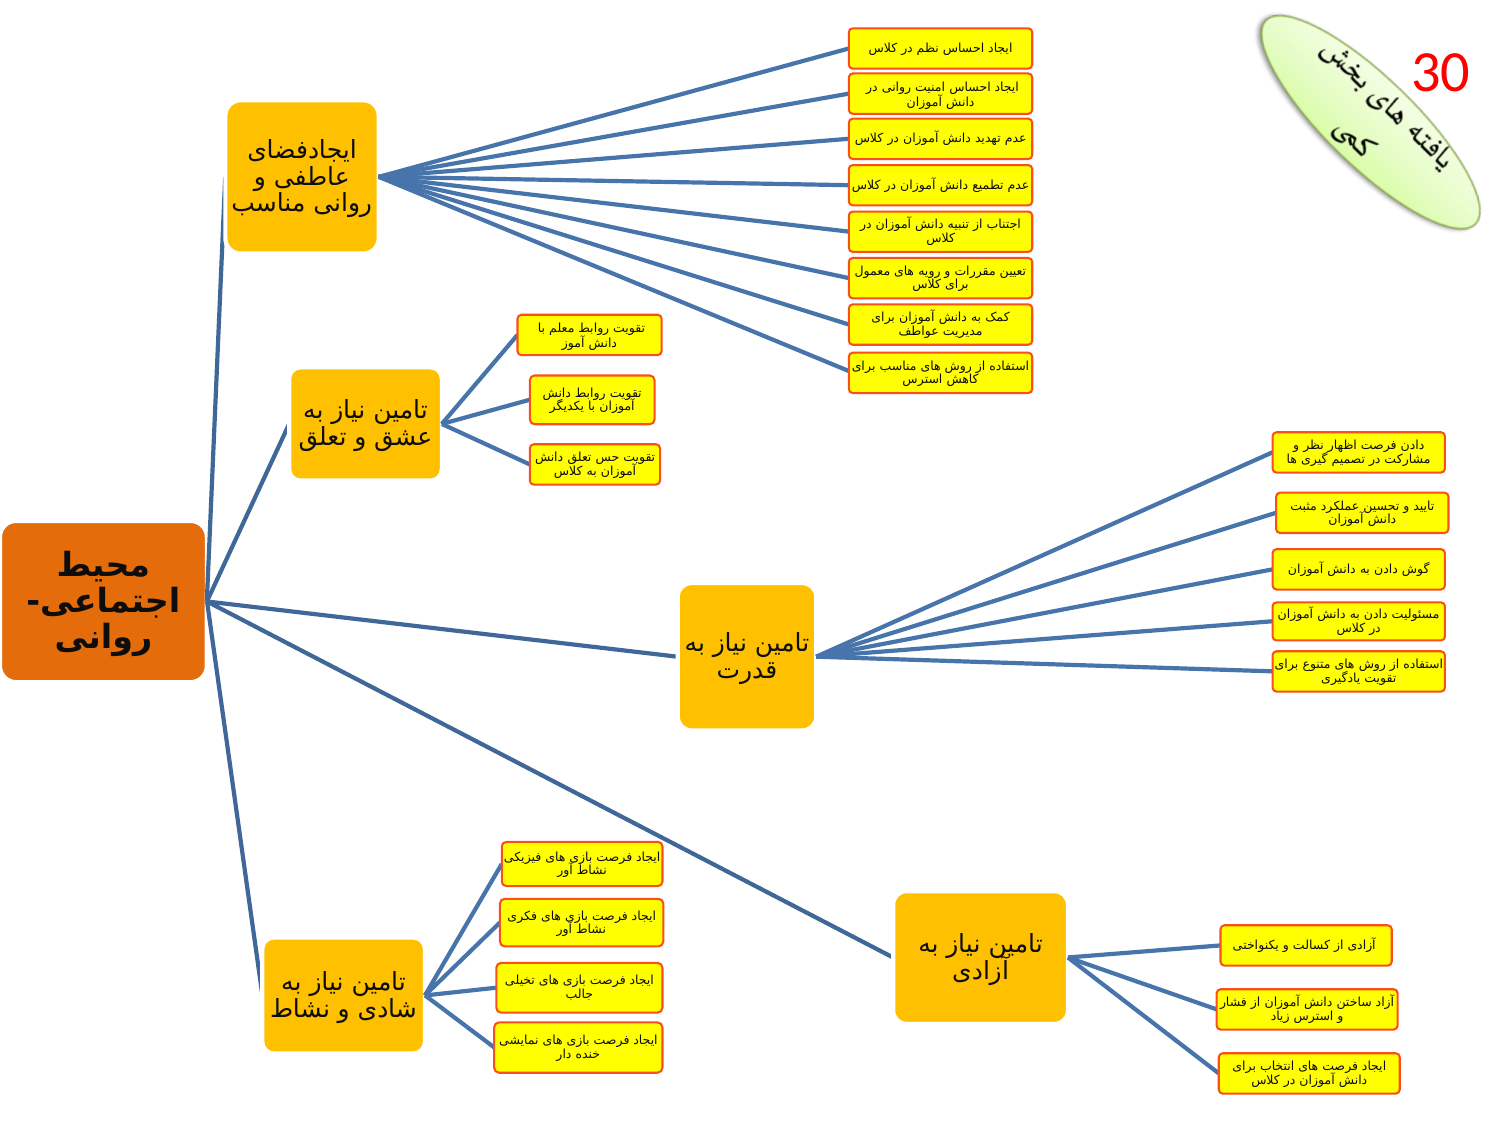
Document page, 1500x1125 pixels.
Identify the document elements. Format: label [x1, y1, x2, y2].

picture [1243, 0, 1500, 238]
text_box [0, 28, 1449, 1094]
